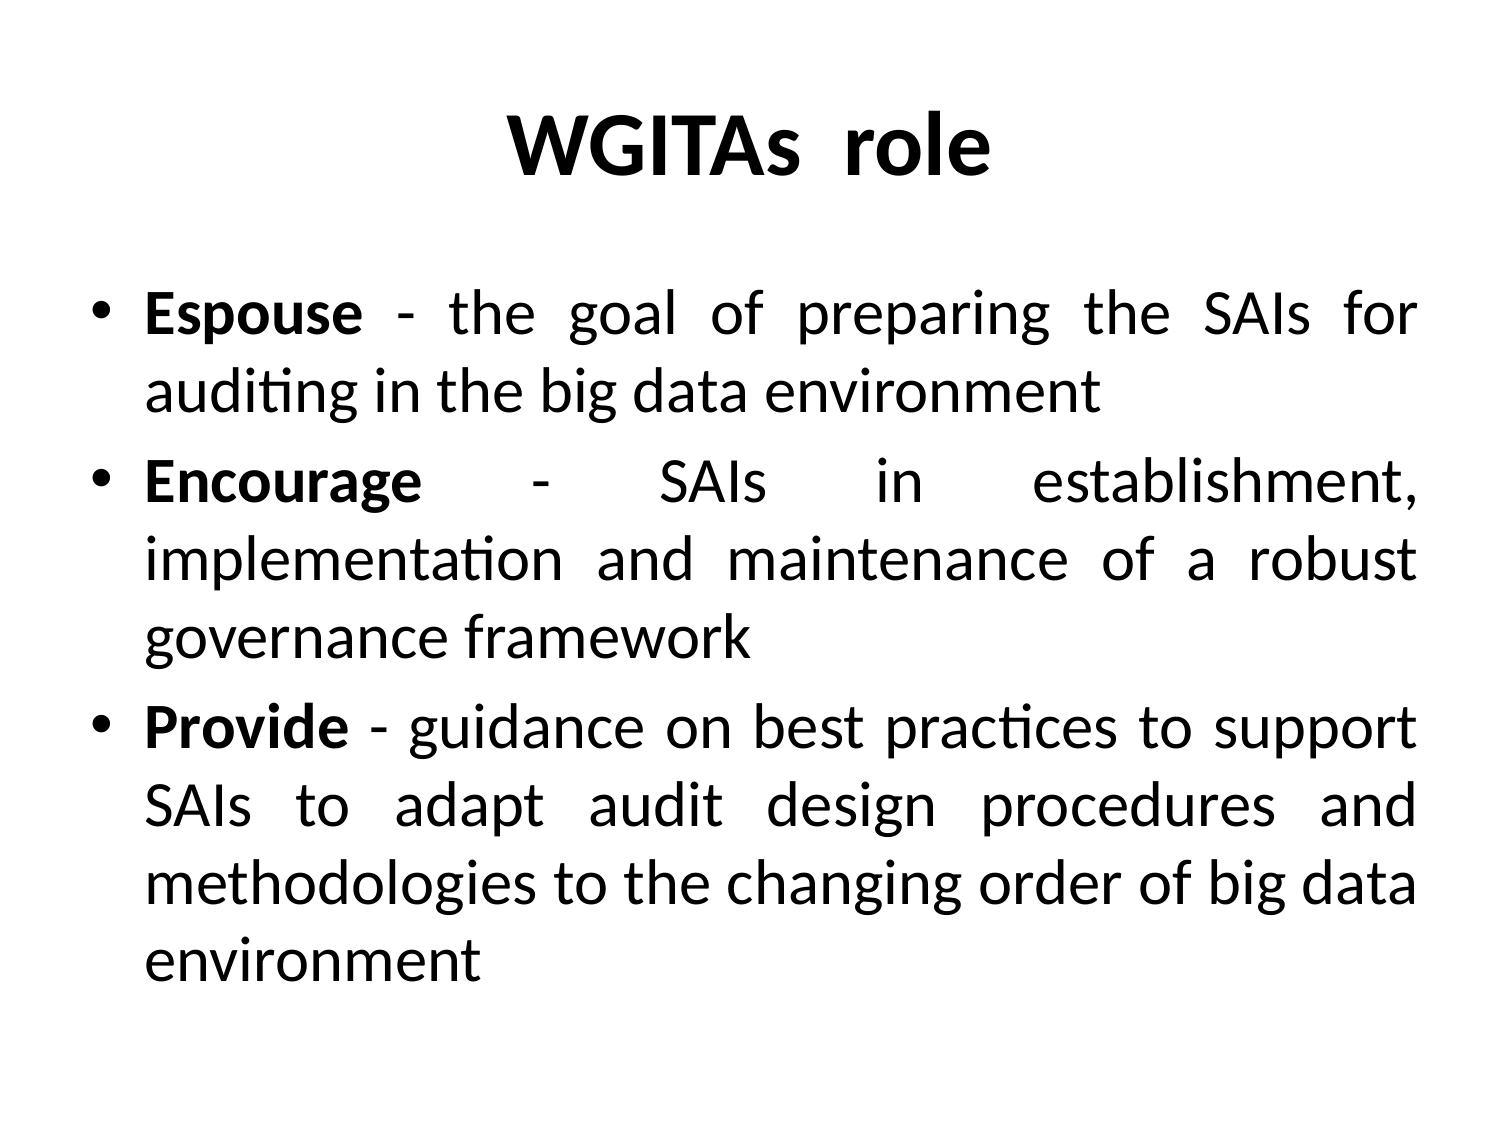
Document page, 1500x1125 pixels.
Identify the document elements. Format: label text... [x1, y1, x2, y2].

list Espouse - the goal of preparing the SAIs for auditing in the big data environment Encourage - SAIs in establishment, implementation and maintenance of a robust governance framework Provide - guidance on best practices to support SAIs to adapt audit design procedures and methodologies to the changing order of big data environment [75, 262, 1436, 1005]
title WGITAs role [75, 45, 1425, 233]
